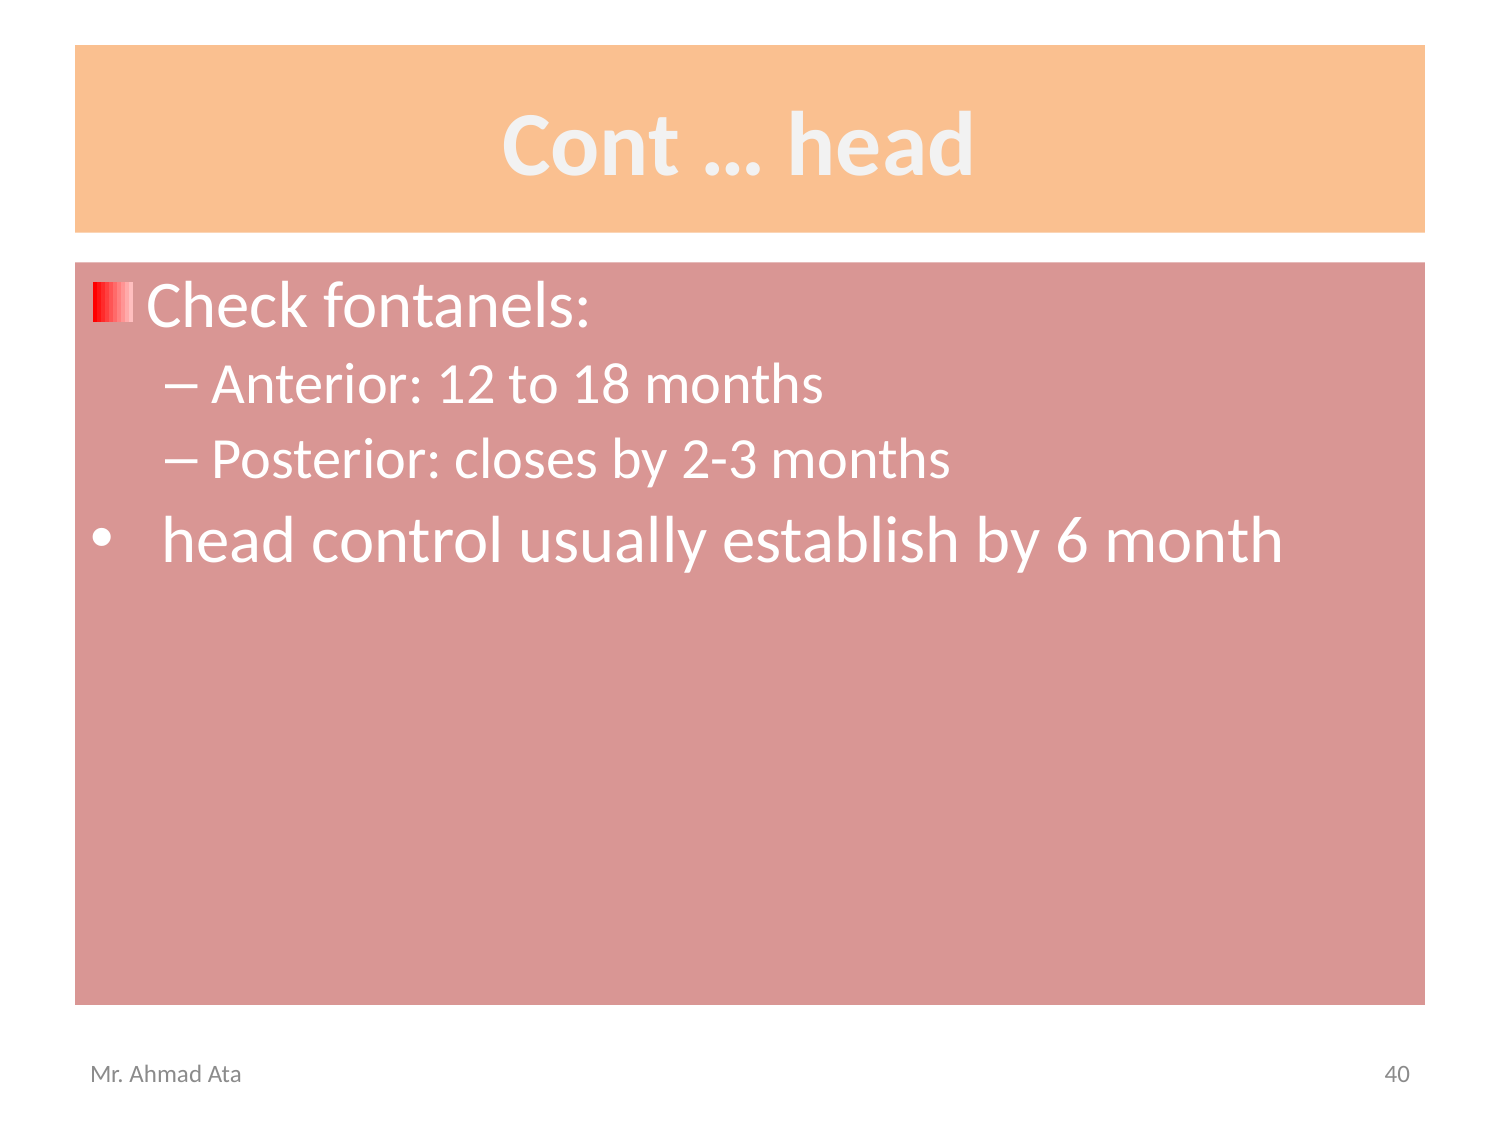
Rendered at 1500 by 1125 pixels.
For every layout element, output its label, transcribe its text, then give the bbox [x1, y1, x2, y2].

list Check fontanels: Anterior: 12 to 18 months Posterior: closes by 2-3 months head control usually establish by 6 month [75, 262, 1425, 1005]
title Cont … head [75, 45, 1425, 233]
picture [90, 278, 137, 326]
slide_number 40 [1074, 1042, 1425, 1103]
slide_number Mr. Ahmad Ata [75, 1042, 425, 1103]
